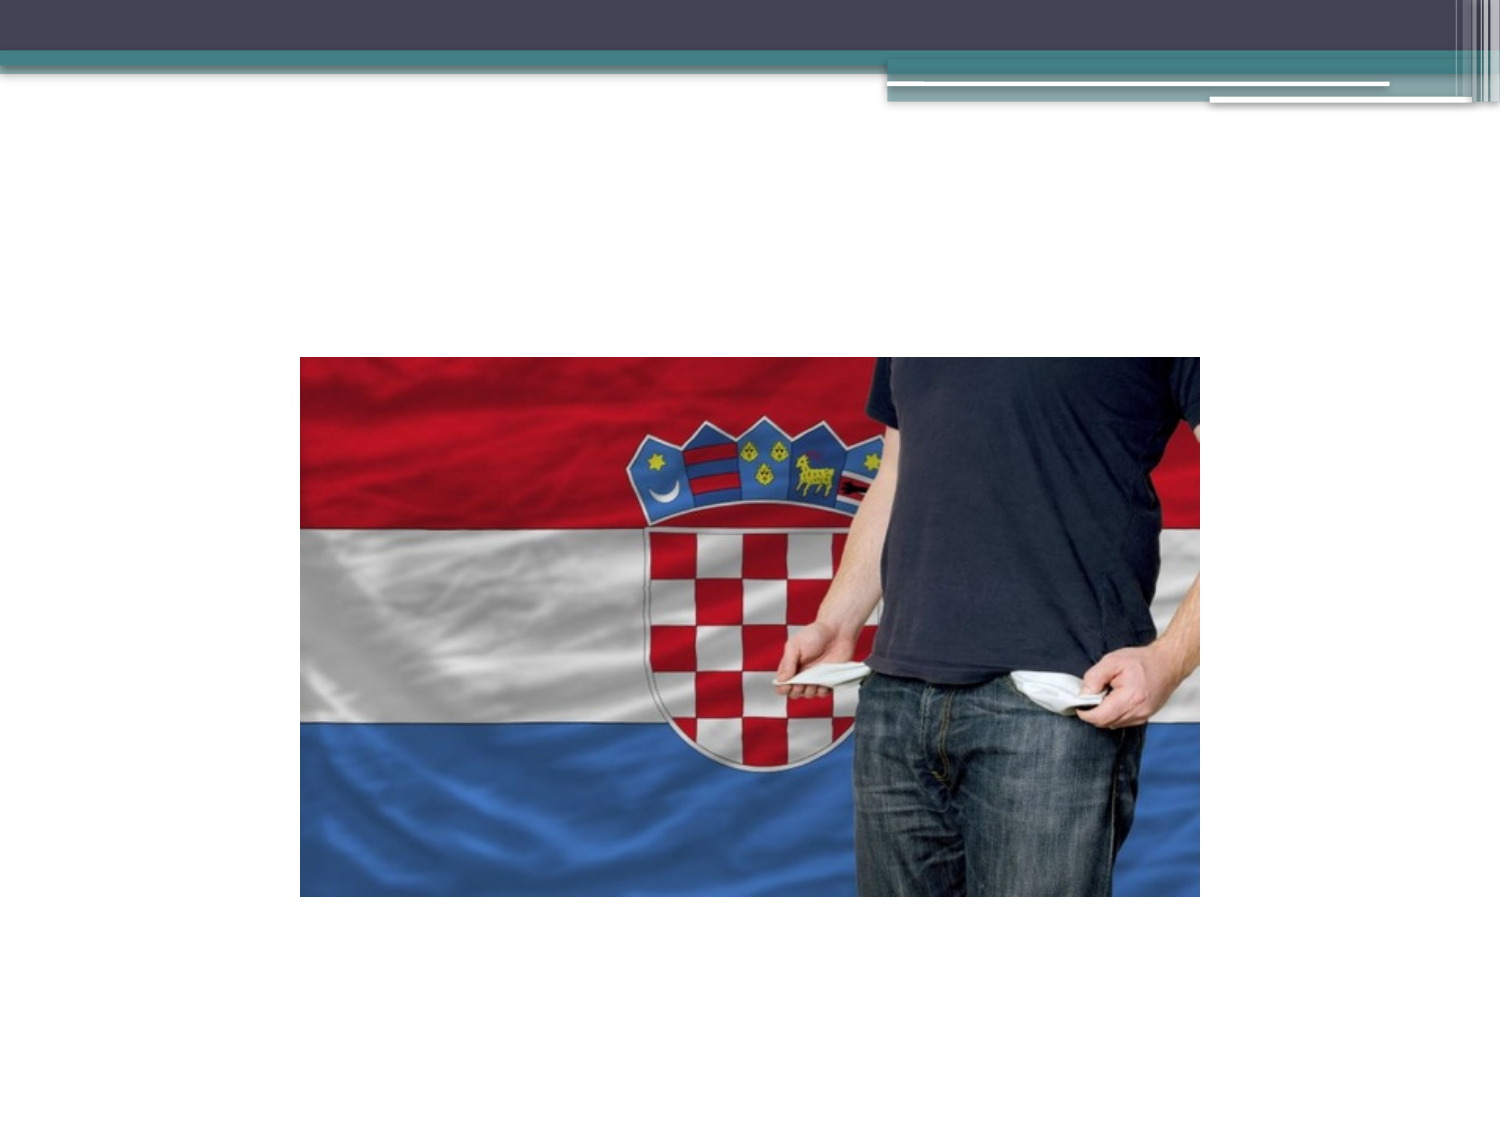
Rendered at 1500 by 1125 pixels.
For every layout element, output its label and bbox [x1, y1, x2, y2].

list [300, 357, 1200, 897]
